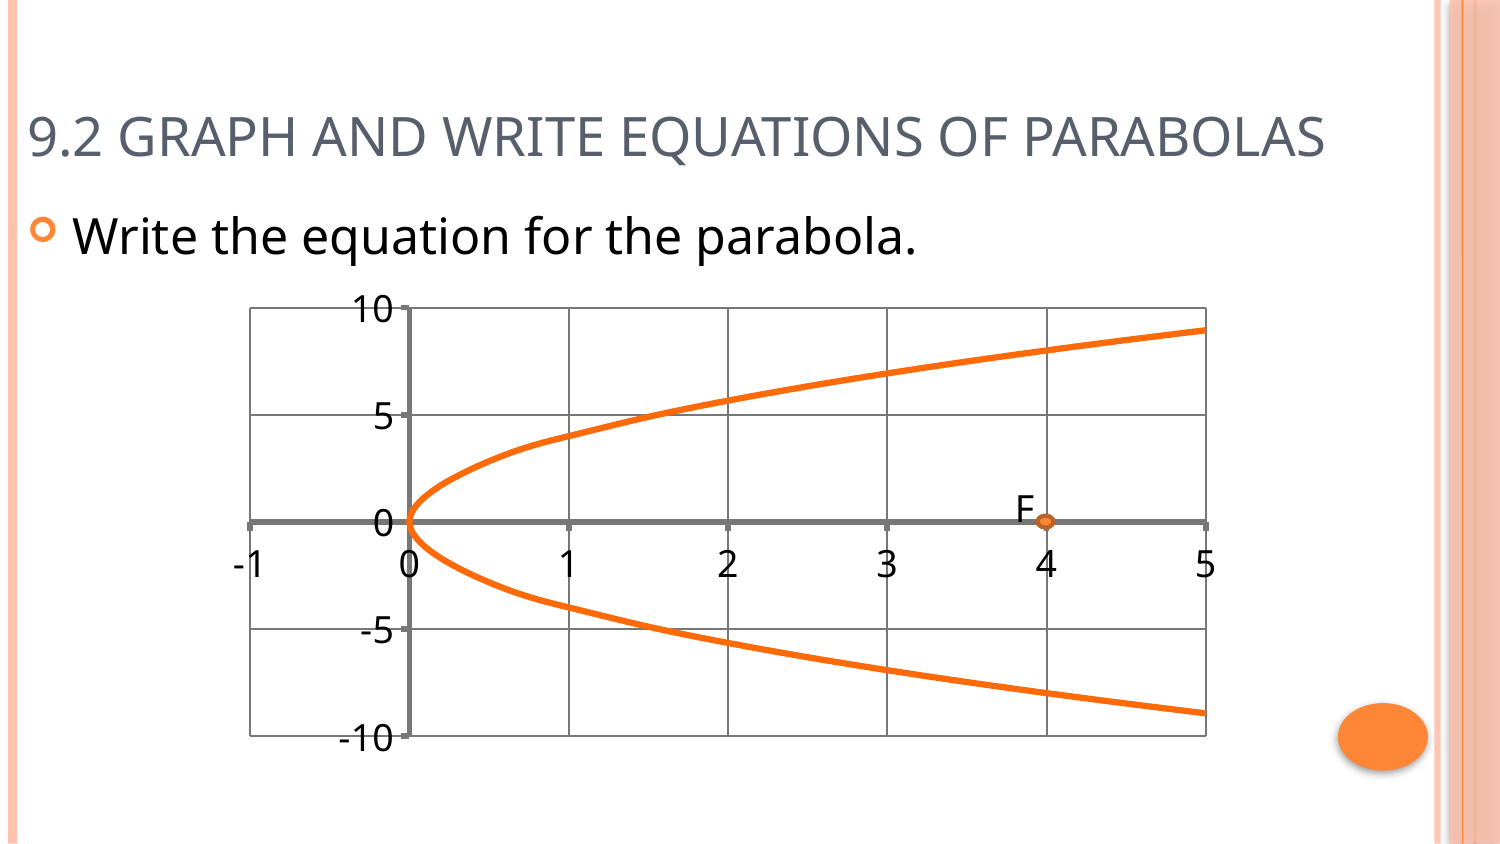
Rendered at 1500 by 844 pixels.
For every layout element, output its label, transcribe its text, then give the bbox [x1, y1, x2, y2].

title 9.2 Graph and Write Equations of Parabolas [12, 33, 1375, 175]
list Write the equation for the parabola. [12, 196, 1375, 797]
chart [211, 271, 1238, 773]
